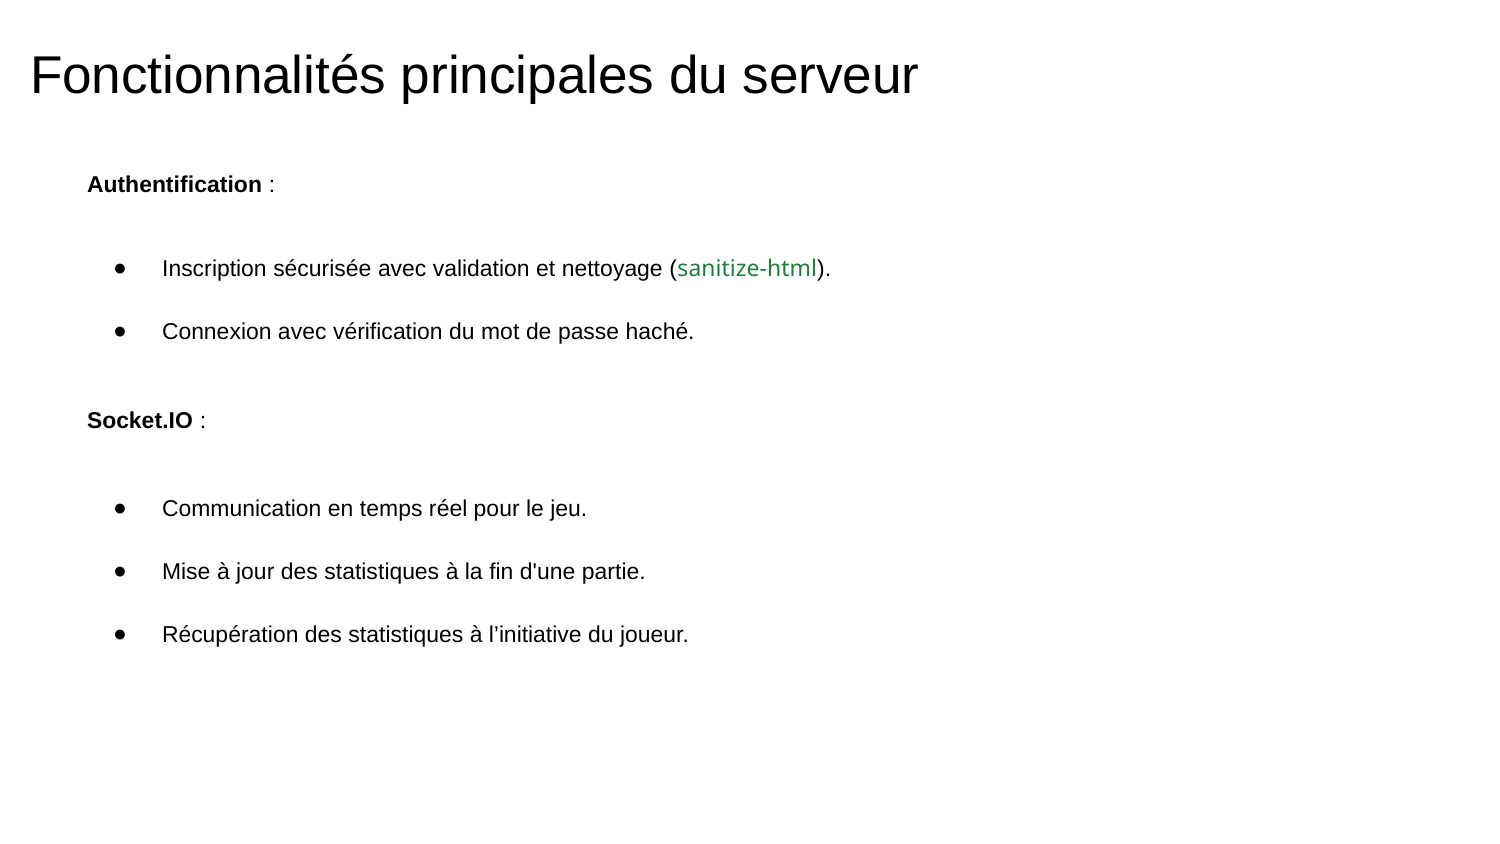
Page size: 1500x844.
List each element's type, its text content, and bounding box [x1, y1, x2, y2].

list Authentification : Inscription sécurisée avec validation et nettoyage (sanitize-html). Connexion avec vérification du mot de passe haché. Socket.IO : Communication en temps réel pour le jeu. Mise à jour des statistiques à la fin d'une partie. Récupération des statistiques à l’initiative du joueur. [72, 150, 1401, 754]
title Fonctionnalités principales du serveur [15, 25, 1413, 120]
